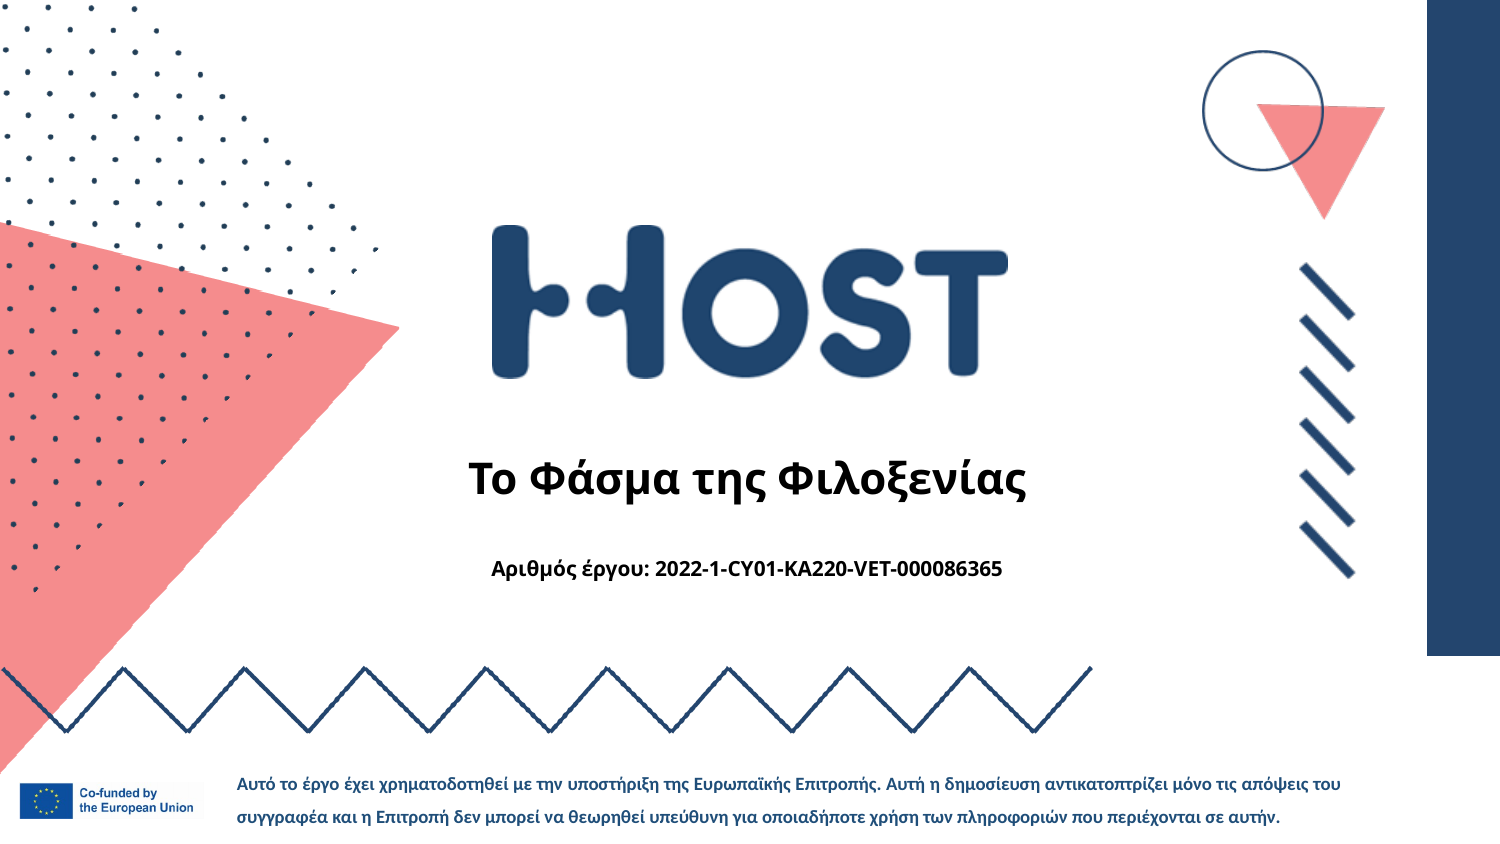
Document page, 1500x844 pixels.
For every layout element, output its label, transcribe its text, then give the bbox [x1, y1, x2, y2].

picture [0, 0, 1093, 844]
subtitle Το Φάσμα της Φιλοξενίας Αριθμός έργου: 2022-1-CY01-KA220-VET-000086365 [203, 436, 1291, 641]
picture [1298, 261, 1357, 582]
text_box Αυτό το έργο έχει χρηματοδοτηθεί με την υποστήριξη της Ευρωπαϊκής Επιτροπής. Αυτή η δημοσίευση αντικατοπτρίζει μόνο τις απόψεις του συγγραφέα και η Επιτροπή δεν μπορεί να θεωρηθεί υπεύθυνη για οποιαδήποτε χρήση των πληροφοριών που περιέχονται σε αυτήν. [222, 752, 1355, 835]
picture [492, 225, 1008, 379]
picture [1202, 50, 1385, 220]
picture [1427, 0, 1500, 656]
